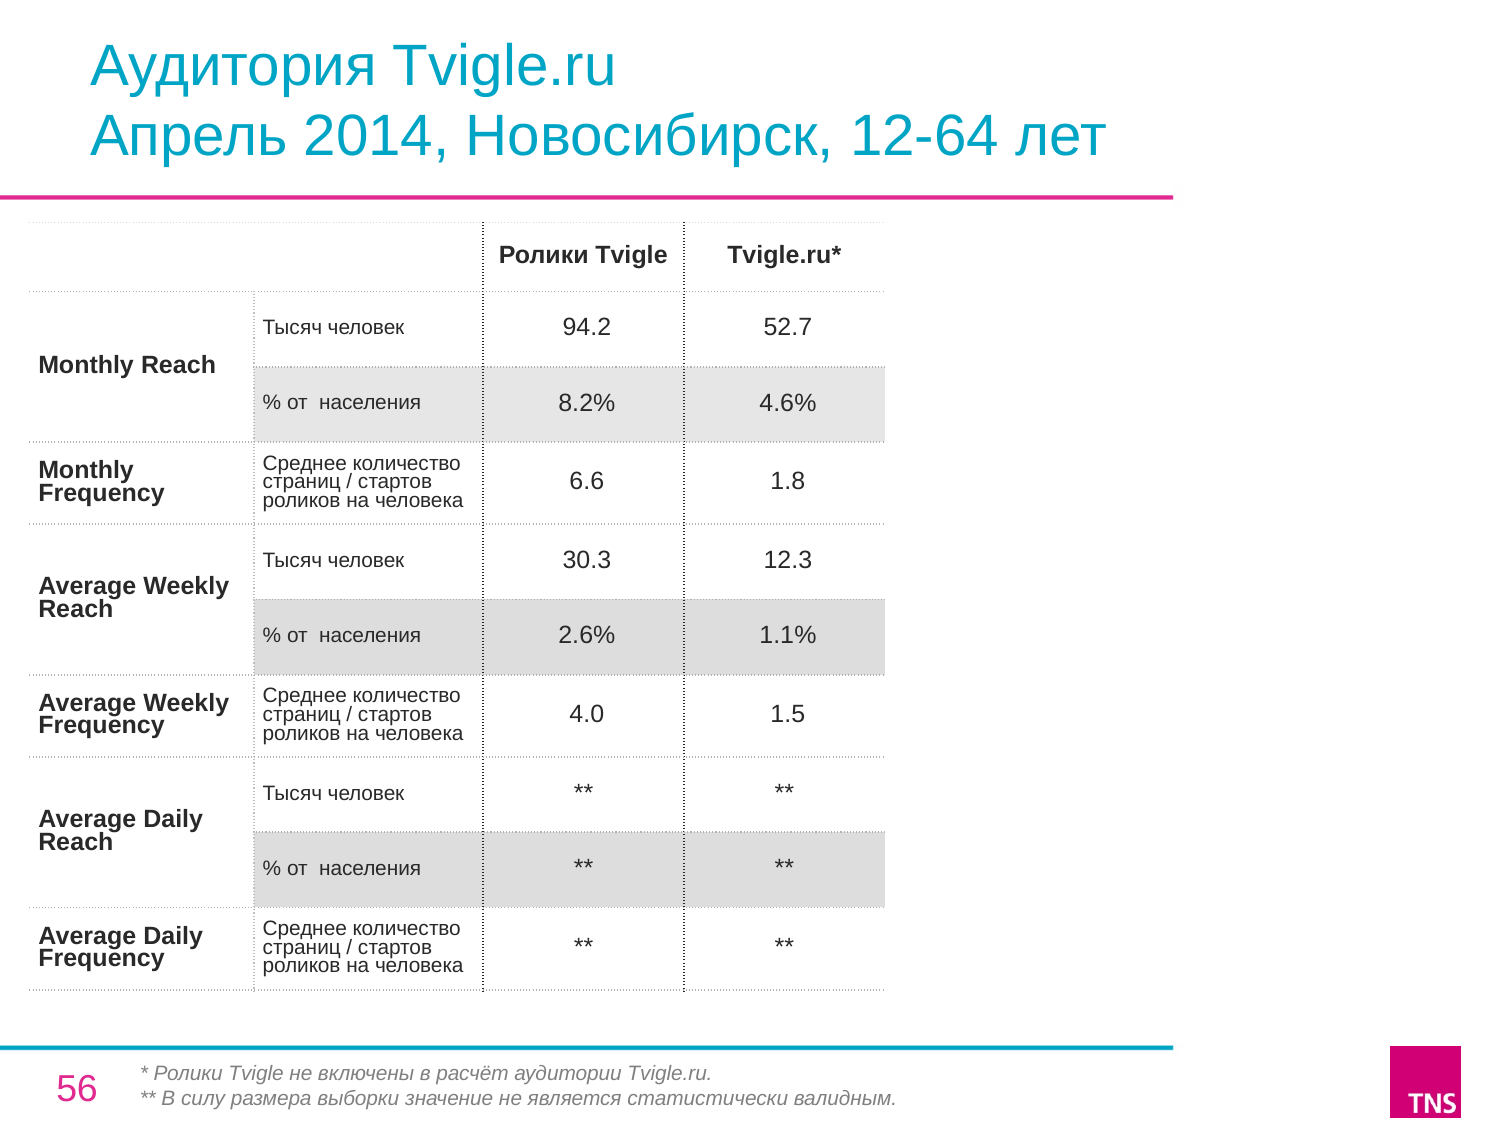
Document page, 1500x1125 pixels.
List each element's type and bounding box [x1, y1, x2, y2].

picture [0, 0, 1500, 1125]
slide_number [40, 1055, 392, 1125]
title [74, 8, 1476, 187]
table_header [29, 223, 885, 291]
text_box [124, 1052, 1463, 1117]
table_cell [29, 291, 885, 990]
